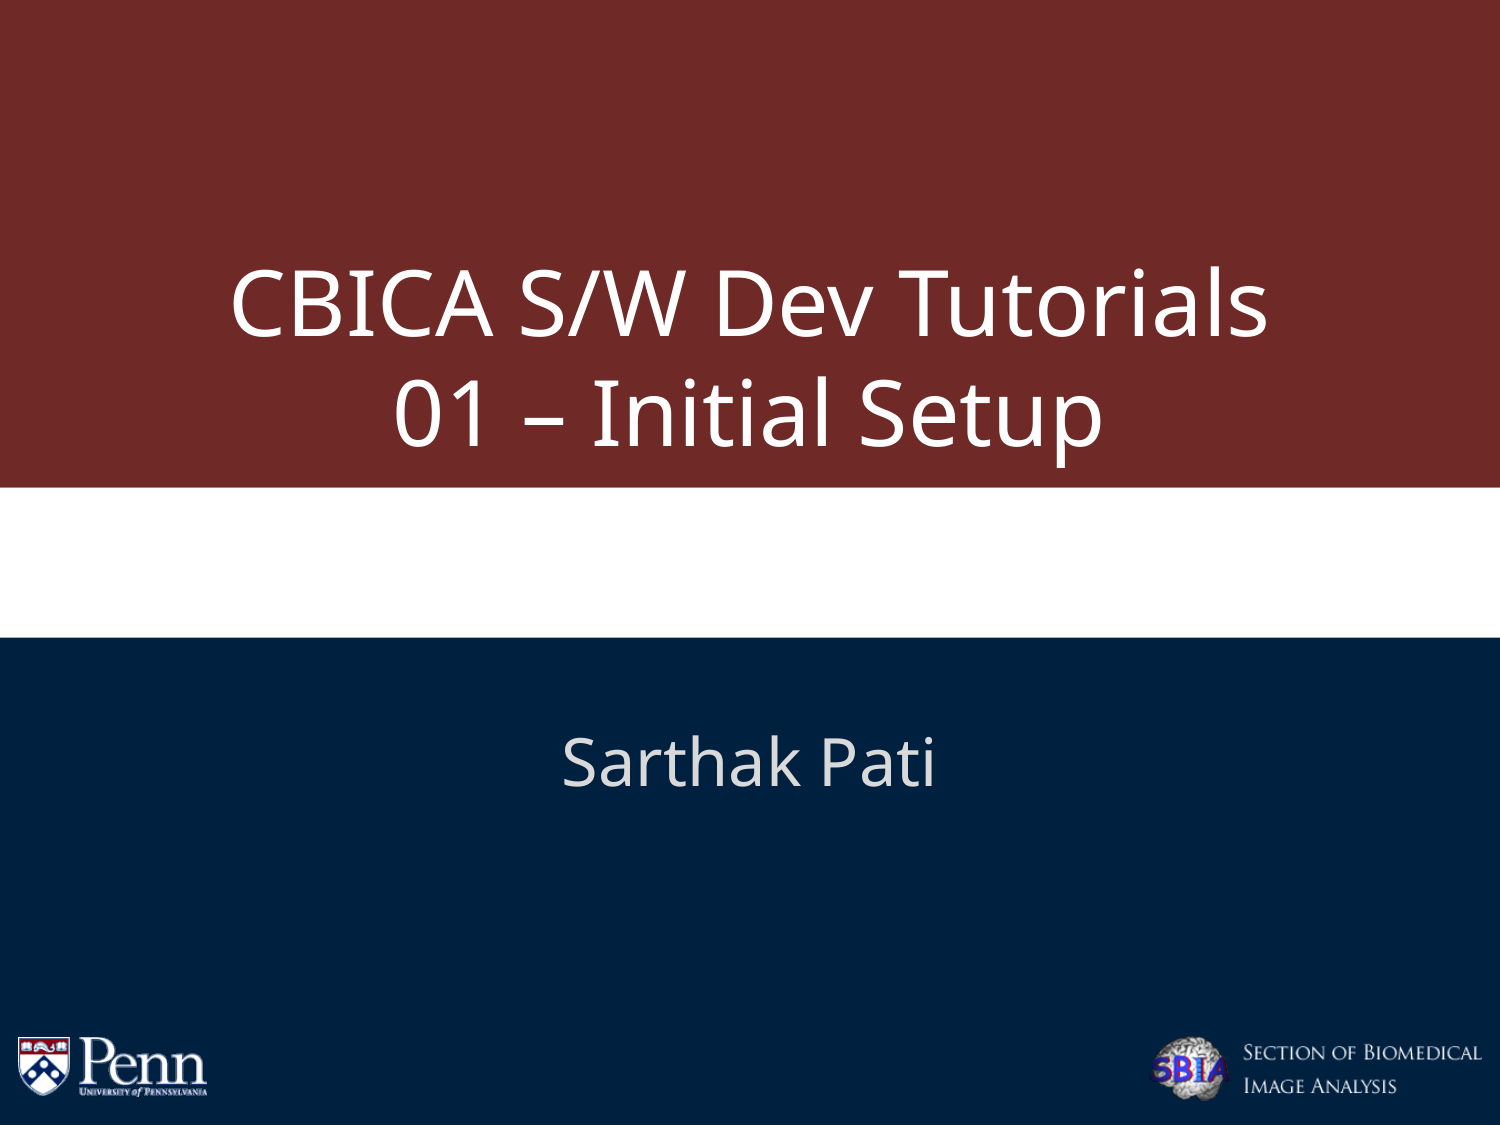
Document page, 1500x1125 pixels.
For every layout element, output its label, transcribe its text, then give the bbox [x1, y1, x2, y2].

picture [1149, 1035, 1482, 1102]
subtitle Sarthak Pati [225, 712, 1275, 1000]
text_box [0, 0, 1500, 490]
picture [18, 1037, 207, 1097]
title CBICA S/W Dev Tutorials 01 – Initial Setup [112, 237, 1388, 488]
